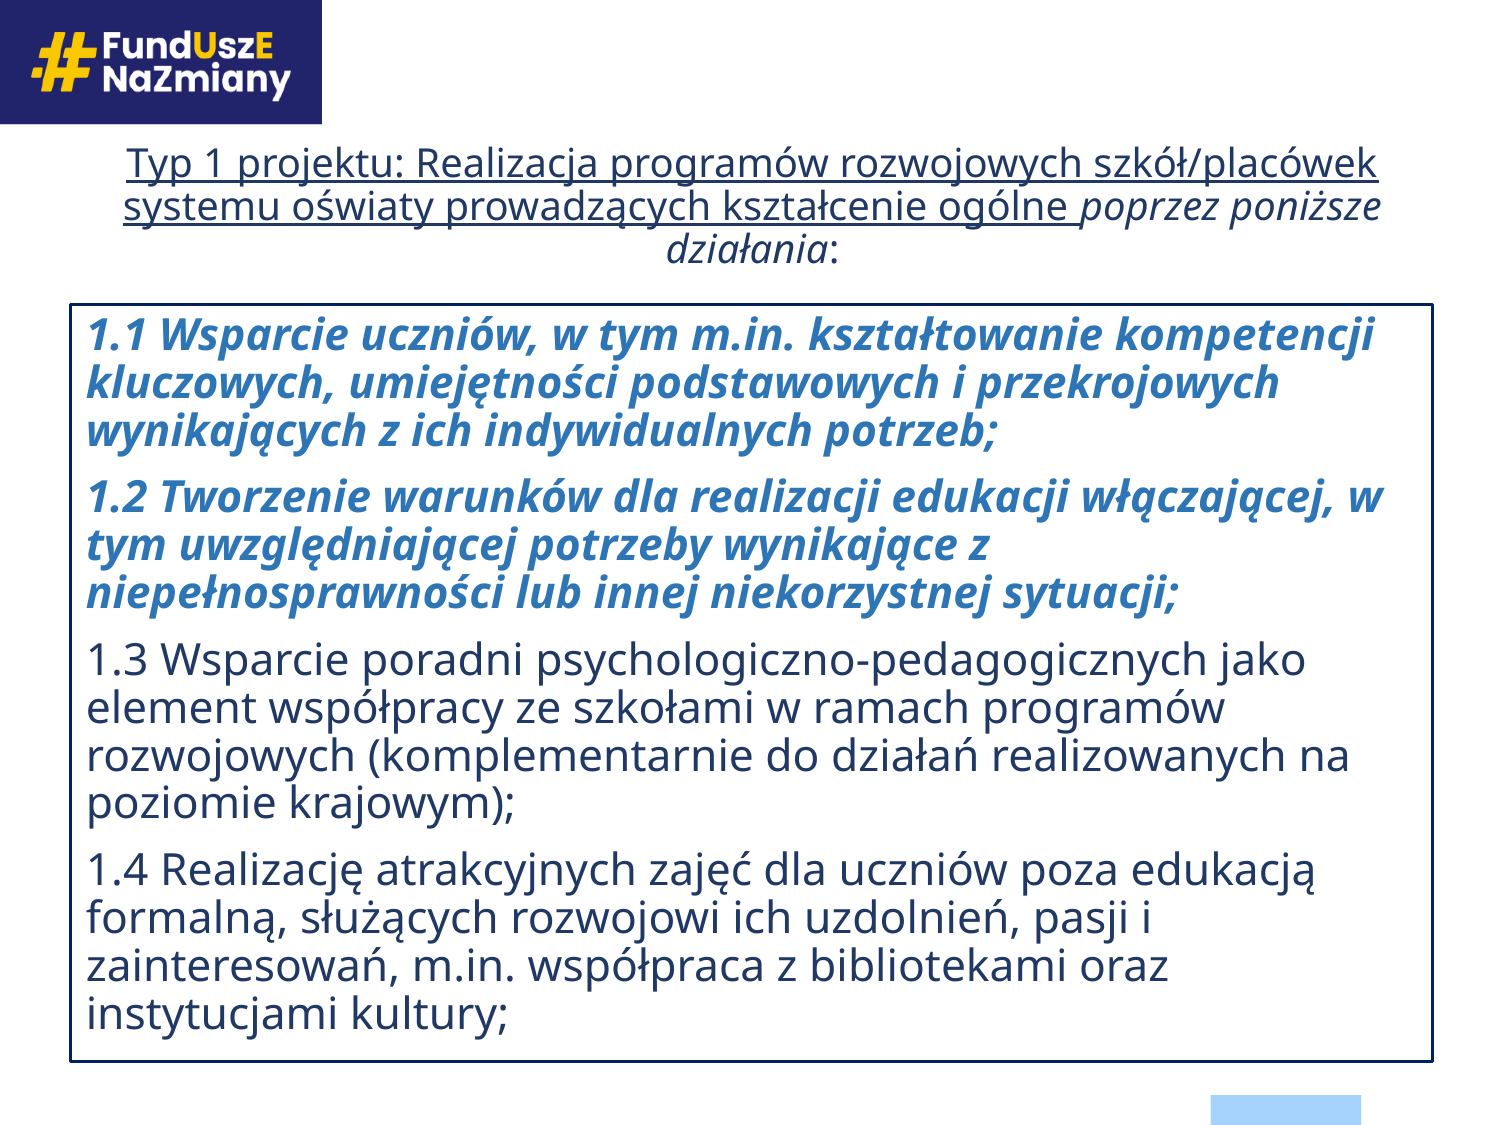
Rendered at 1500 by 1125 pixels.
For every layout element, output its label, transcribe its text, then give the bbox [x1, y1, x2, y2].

list 1.1 Wsparcie uczniów, w tym m.in. kształtowanie kompetencji kluczowych, umiejętności podstawowych i przekrojowych wynikających z ich indywidualnych potrzeb; 1.2 Tworzenie warunków dla realizacji edukacji włączającej, w tym uwzględniającej potrzeby wynikające z niepełnosprawności lub innej niekorzystnej sytuacji; 1.3 Wsparcie poradni psychologiczno-pedagogicznych jako element współpracy ze szkołami w ramach programów rozwojowych (komplementarnie do działań realizowanych na poziomie krajowym); 1.4 Realizację atrakcyjnych zajęć dla uczniów poza edukacją formalną, służących rozwojowi ich uzdolnień, pasji i zainteresowań, m.in. współpraca z bibliotekami oraz instytucjami kultury; [70, 304, 1433, 1062]
title Typ 1 projektu: Realizacja programów rozwojowych szkół/placówek systemu oświaty prowadzących kształcenie ogólne poprzez poniższe działania: [31, 134, 1474, 280]
picture [0, 0, 1500, 1125]
